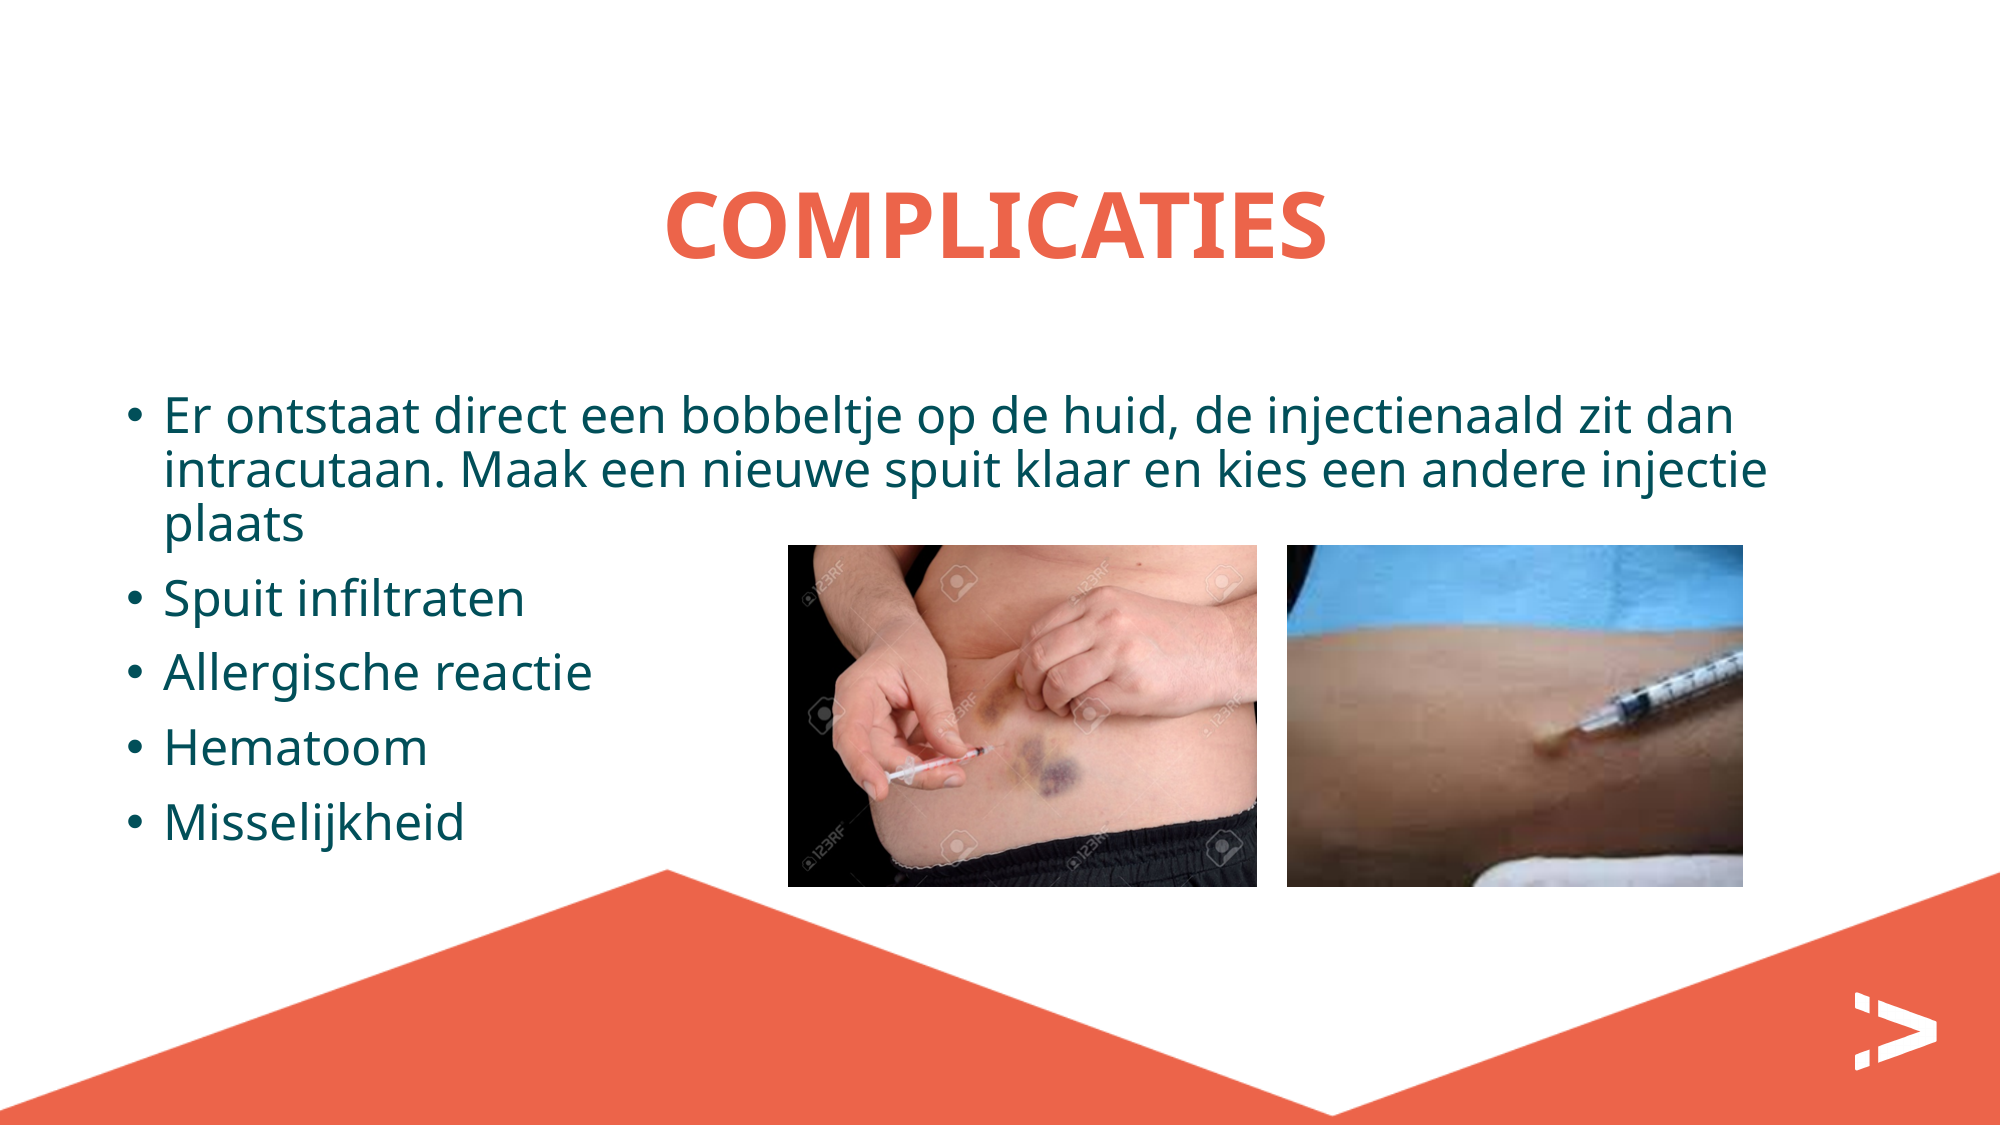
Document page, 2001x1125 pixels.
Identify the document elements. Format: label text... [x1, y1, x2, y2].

list Er ontstaat direct een bobbeltje op de huid, de injectienaald zit dan intracutaan. Maak een nieuwe spuit klaar en kies een andere injectie plaats Spuit infiltraten Allergische reactie Hematoom Misselijkheid [111, 382, 1800, 999]
title complicaties [133, 104, 1859, 353]
picture [0, 0, 2000, 1125]
